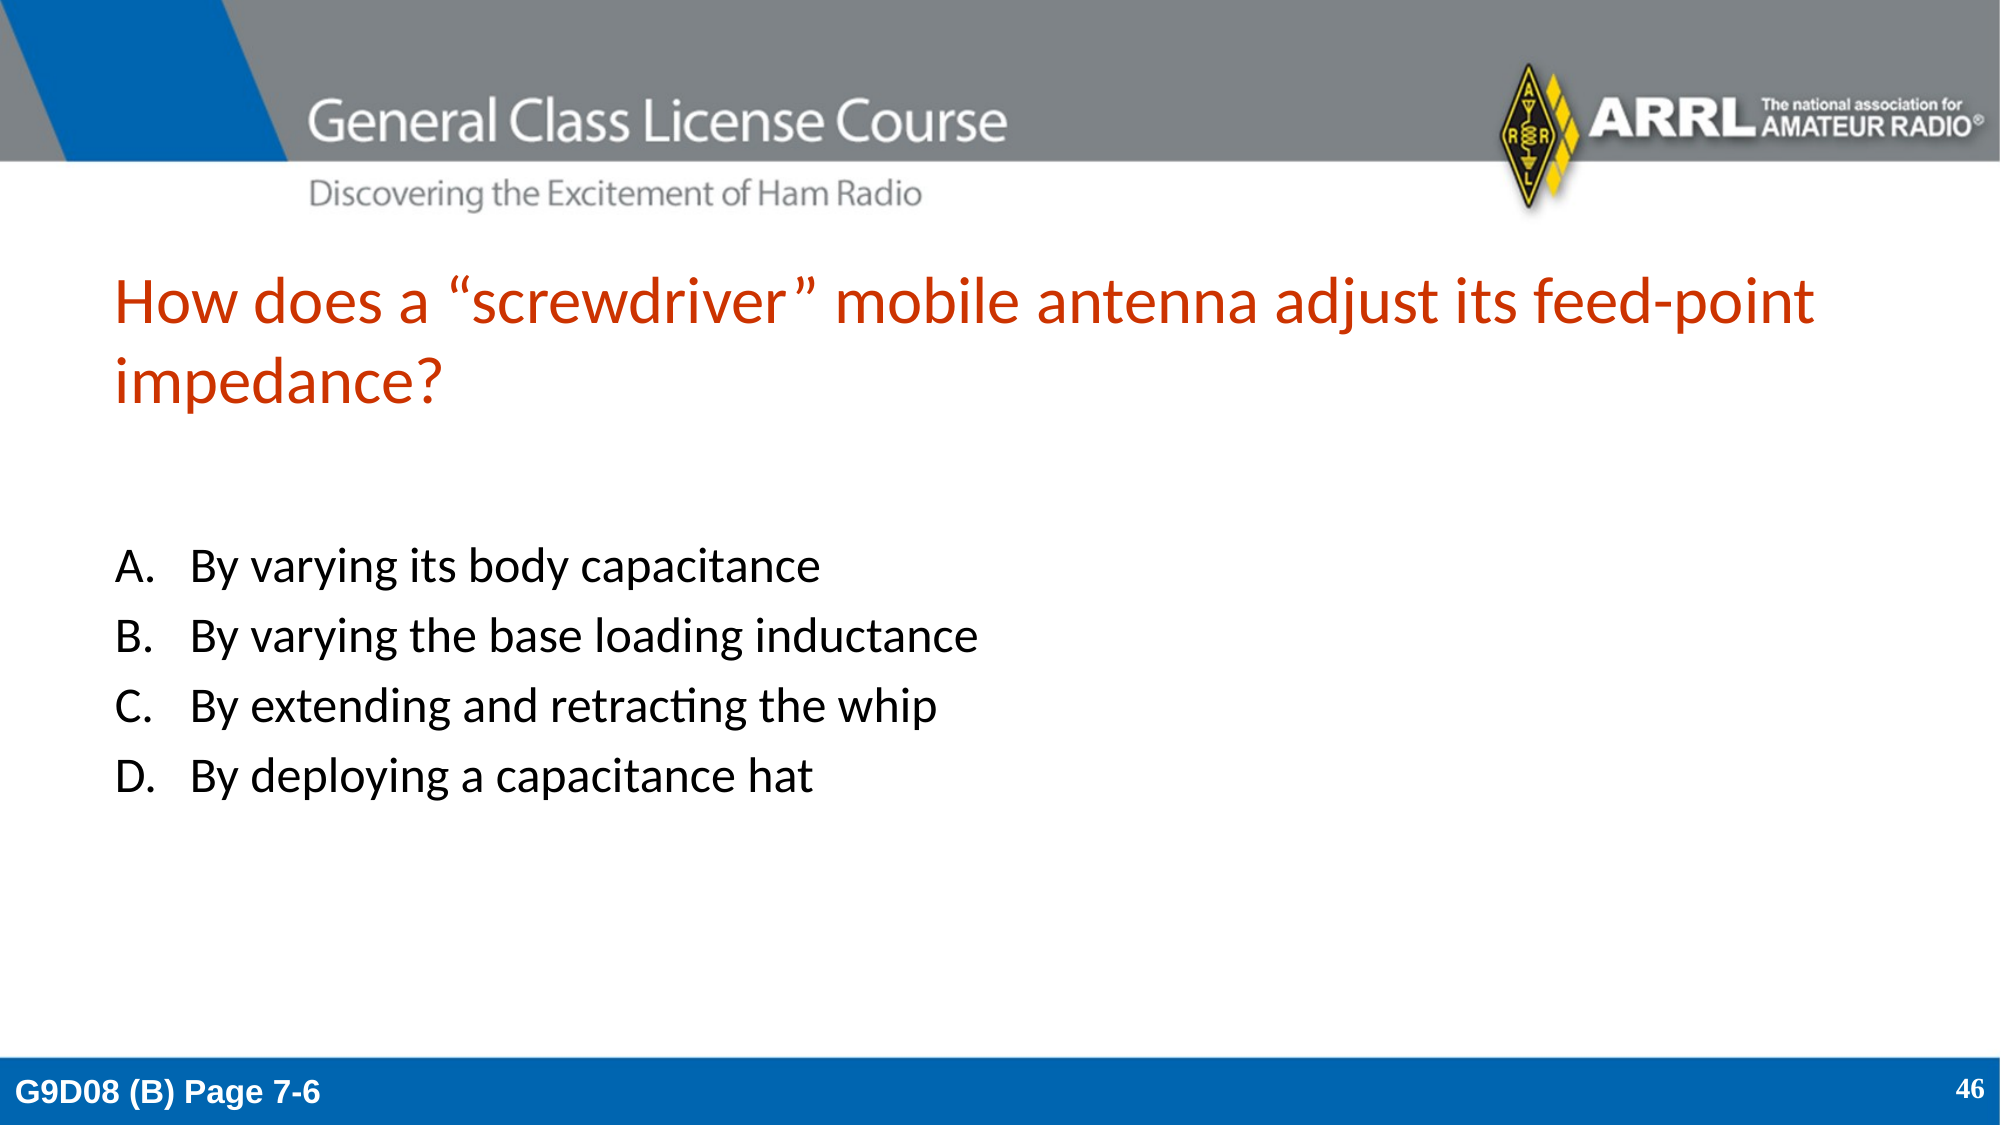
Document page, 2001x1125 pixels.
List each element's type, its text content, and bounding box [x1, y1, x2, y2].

text_box G9D08 (B) Page 7-6 [0, 1062, 1313, 1118]
text_box 46 [1875, 1062, 2000, 1113]
list By varying its body capacitance By varying the base loading inductance By extending and retracting the whip By deploying a capacitance hat [99, 525, 1900, 1005]
title How does a “screwdriver” mobile antenna adjust its feed-point impedance? [99, 249, 1900, 468]
picture [0, 0, 2001, 1125]
